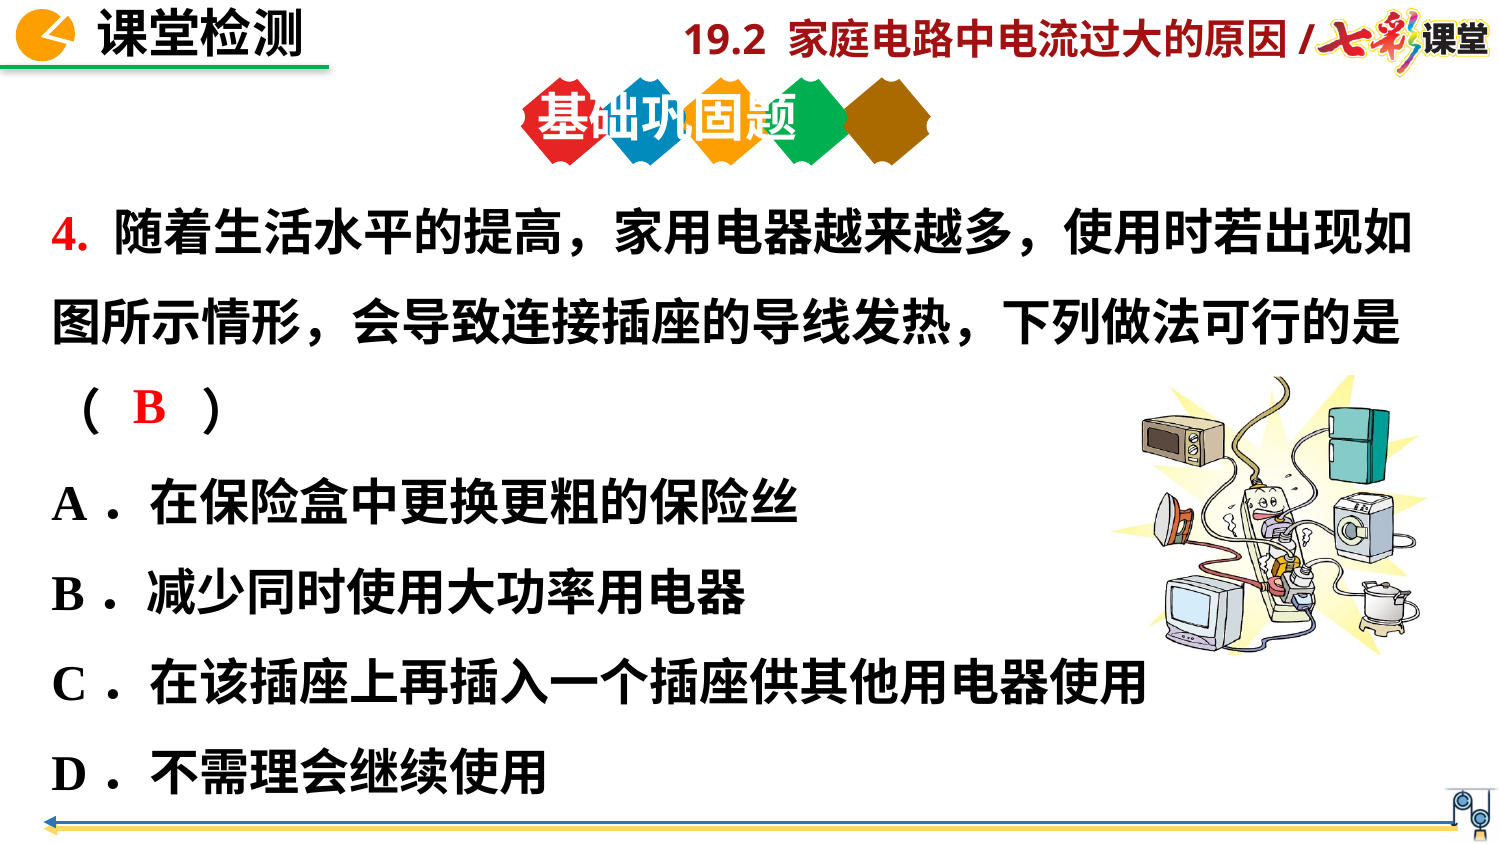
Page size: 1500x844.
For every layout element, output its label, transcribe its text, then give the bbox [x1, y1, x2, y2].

picture [1449, 793, 1493, 836]
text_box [527, 84, 924, 159]
picture [1108, 375, 1435, 655]
text_box 基础巩固题 [522, 77, 929, 155]
picture [1313, 7, 1492, 77]
text_box B [118, 366, 194, 441]
text_box 4. 随着生活水平的提高，家用电器越来越多，使用时若出现如图所示情形，会导致连接插座的导线发热，下列做法可行的是 （ ） A．在保险盒中更换更粗的保险丝 B．减少同时使用大功率用电器 C．在该插座上再插入一个插座供其他用电器使用 D．不需理会继续使用 [36, 162, 1472, 808]
